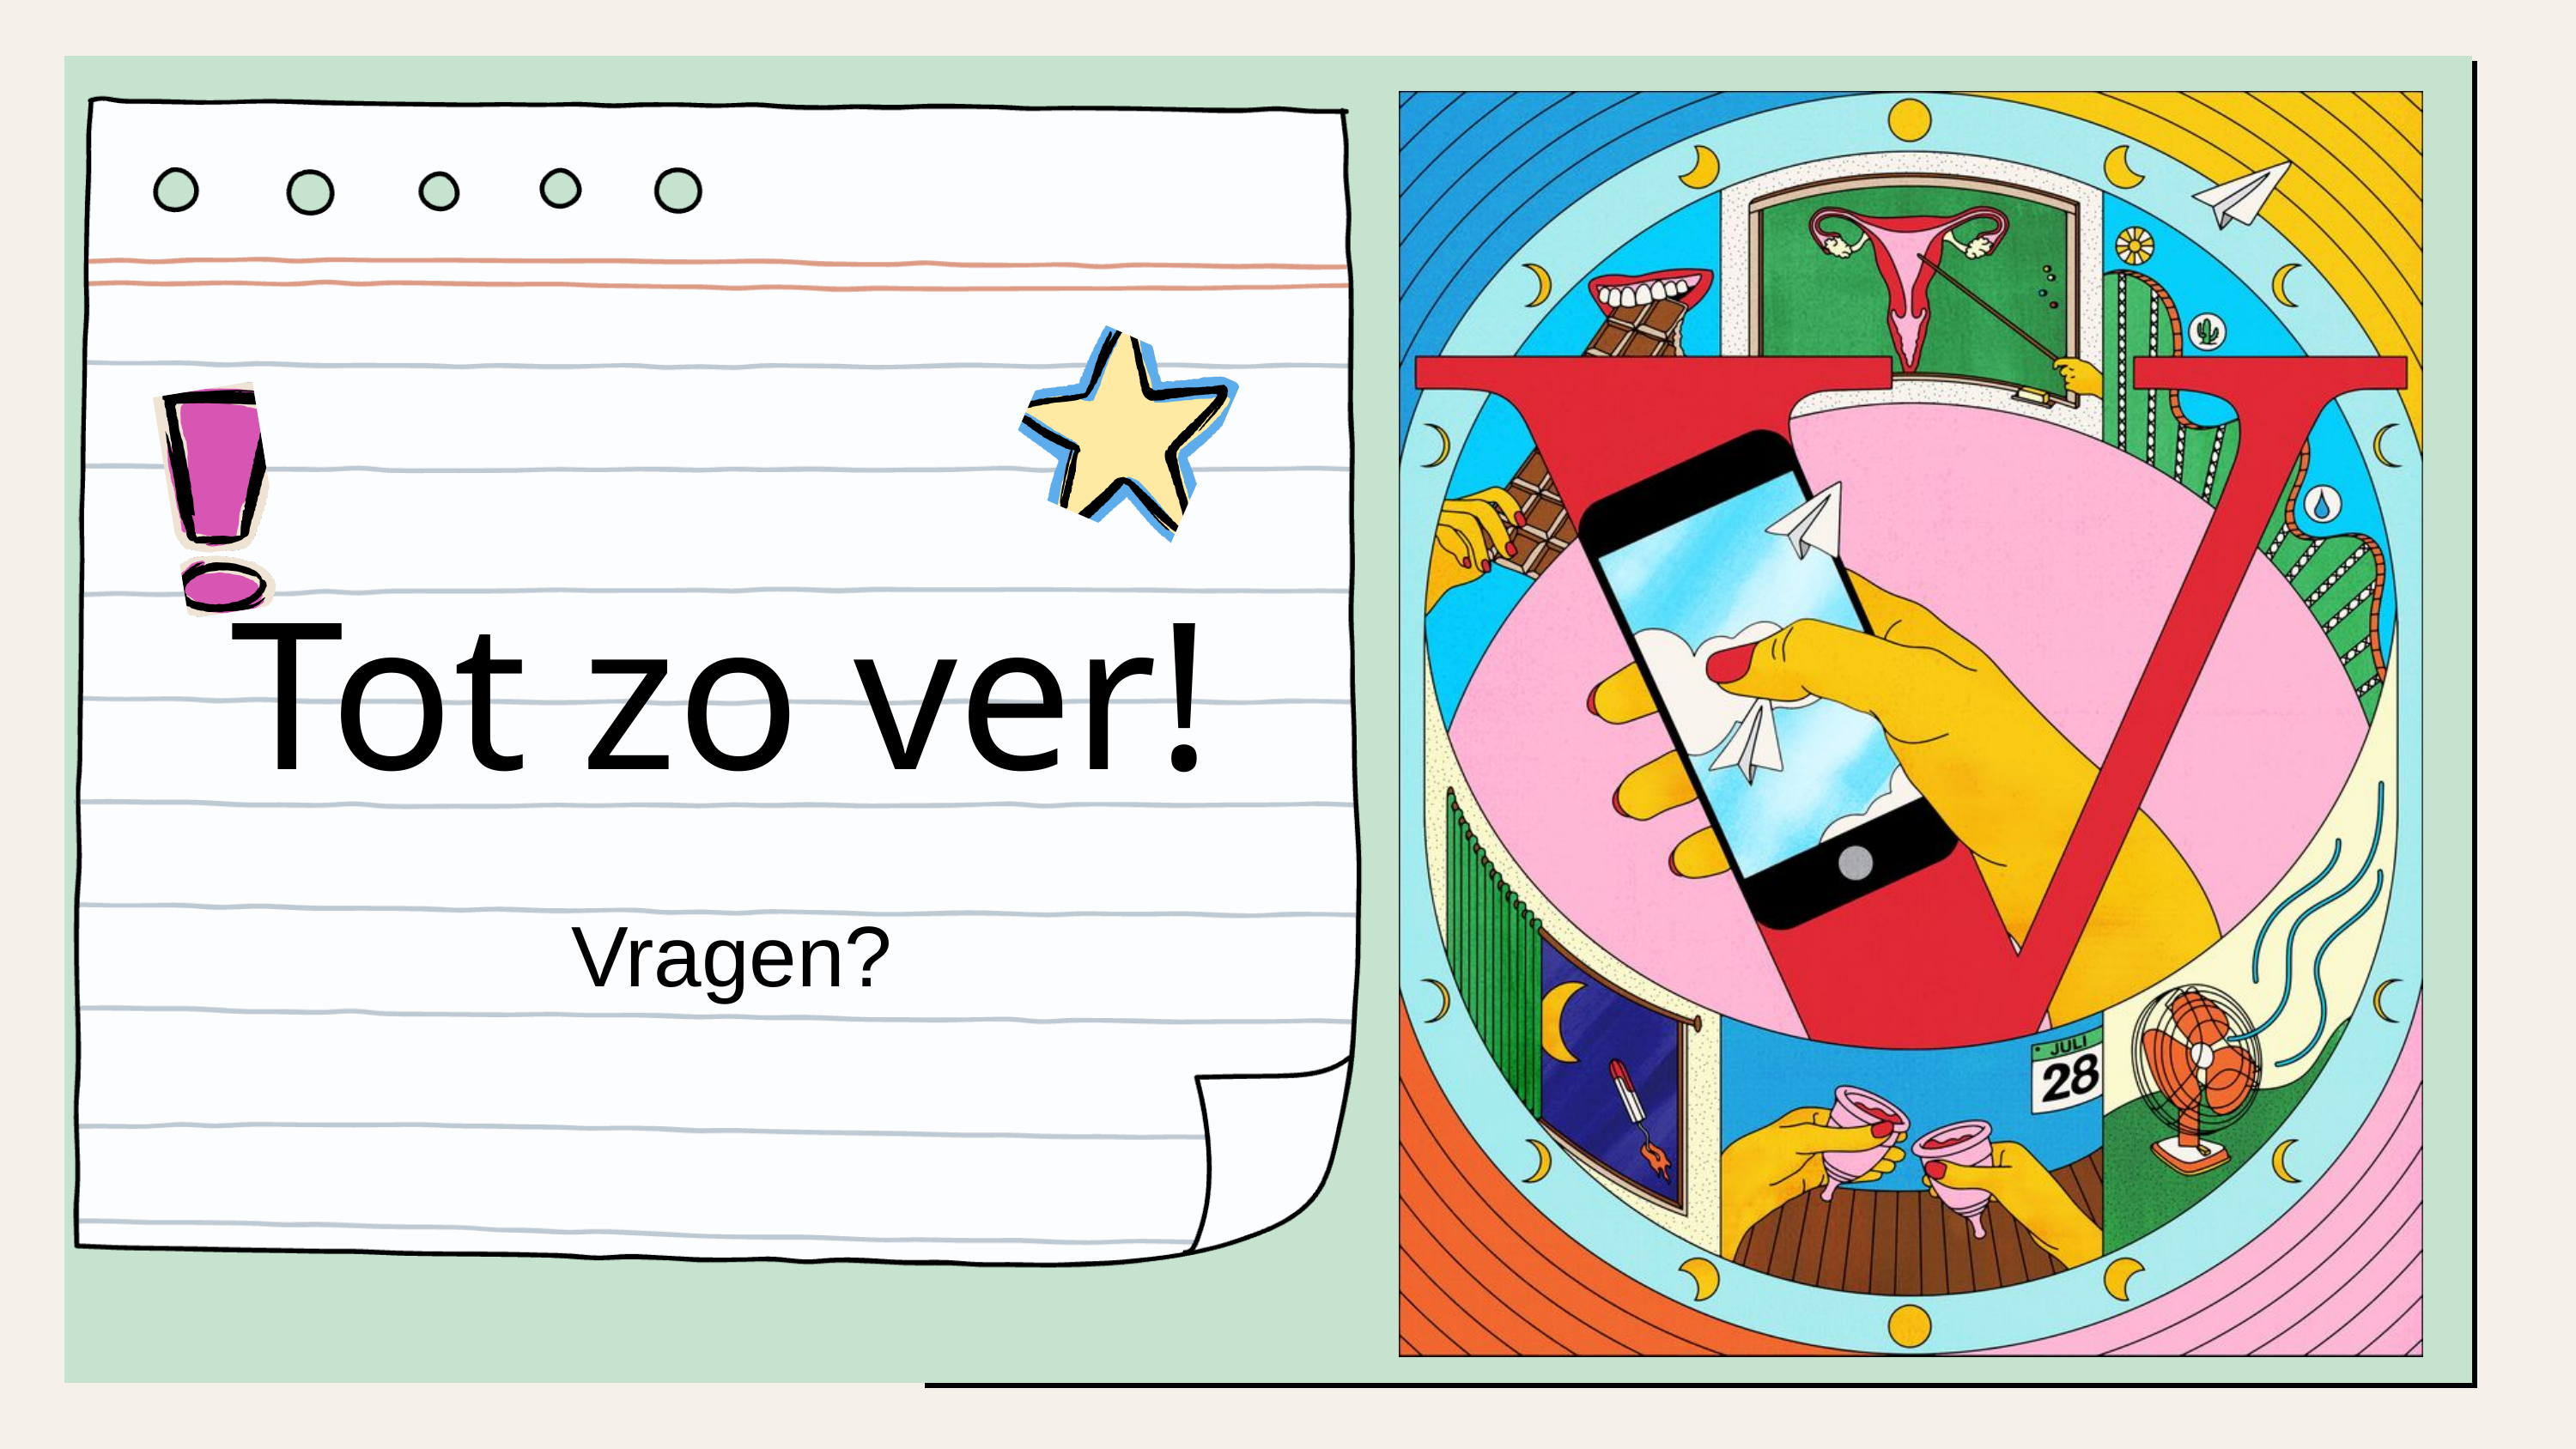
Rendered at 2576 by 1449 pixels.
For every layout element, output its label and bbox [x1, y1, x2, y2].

text_box [64, 39, 2473, 1384]
picture [1399, 91, 2424, 1357]
picture [64, 81, 1379, 1279]
text_box [924, 34, 2478, 1388]
